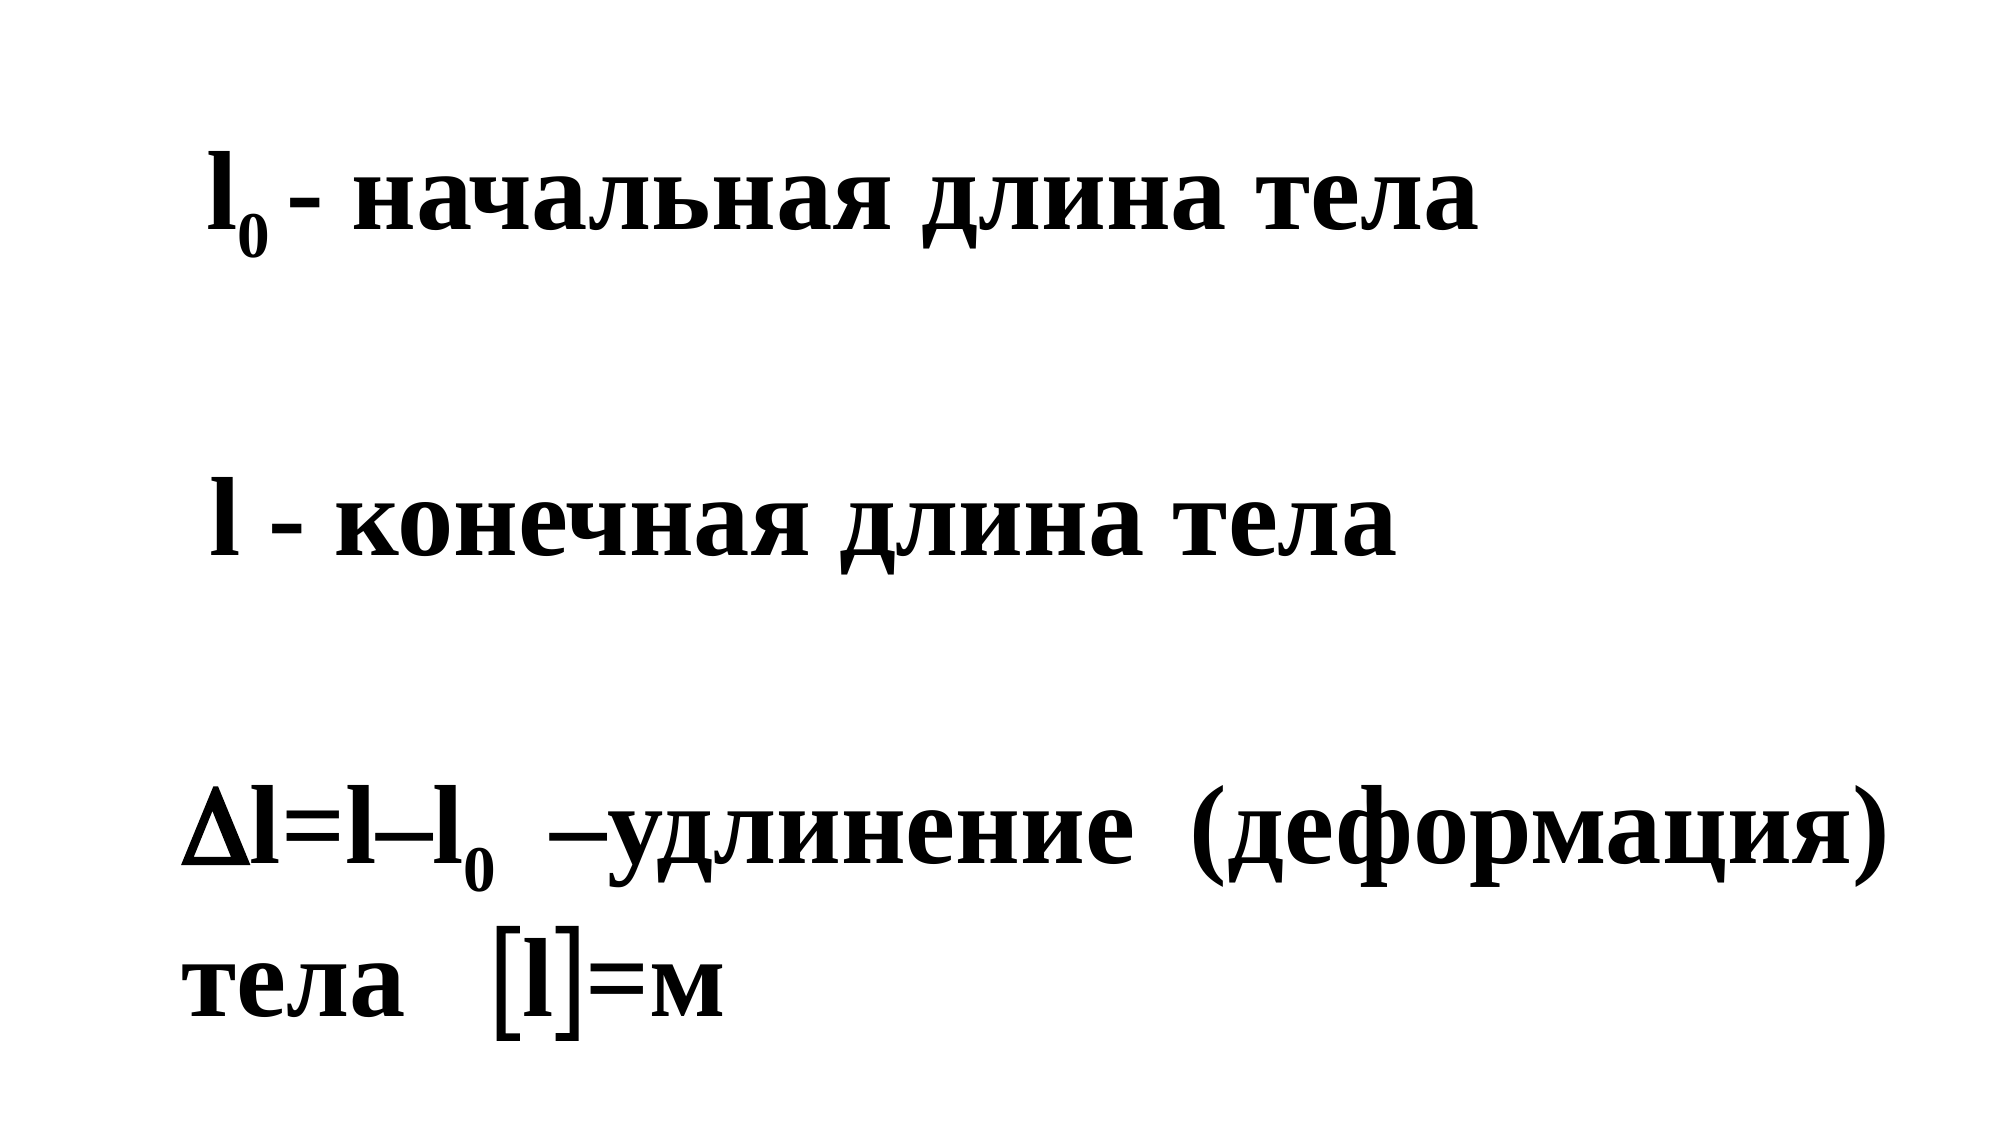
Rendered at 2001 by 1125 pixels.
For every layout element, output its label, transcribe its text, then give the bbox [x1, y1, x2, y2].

text_box l0 - начальная длина тела l - конечная длина тела l=l–l0 –удлинение (деформация) тела l=м [166, 109, 1906, 1047]
